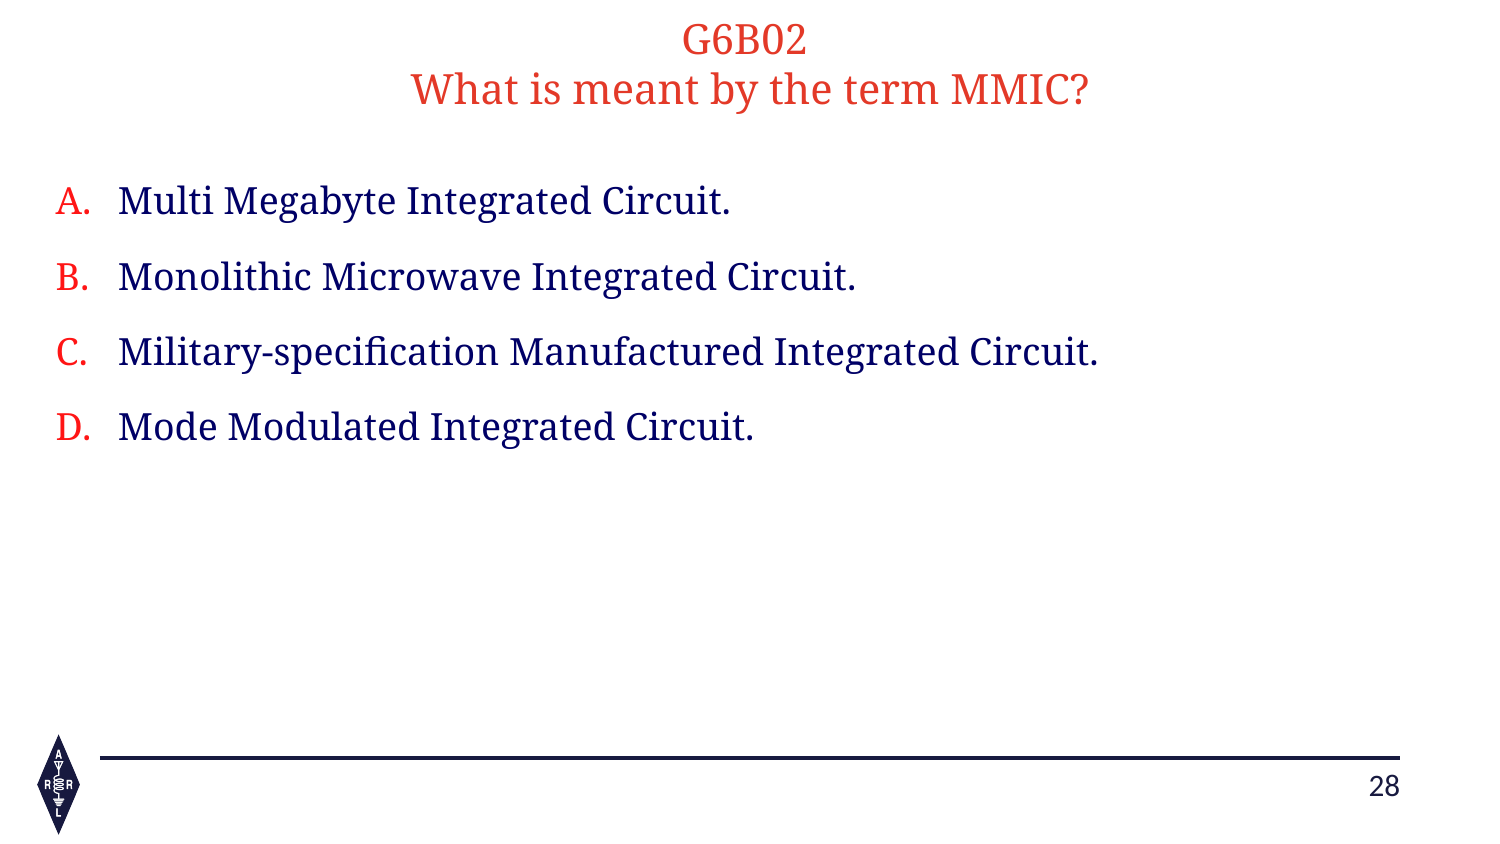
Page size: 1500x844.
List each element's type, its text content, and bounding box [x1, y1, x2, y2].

picture [37, 734, 80, 835]
text_box G6B02 What is meant by the term MMIC? [0, 5, 1500, 189]
text_box Multi Megabyte Integrated Circuit. Monolithic Microwave Integrated Circuit. Military-specification Manufactured Integrated Circuit. Mode Modulated Integrated Circuit. [40, 147, 1446, 722]
slide_number 28 [1302, 761, 1400, 807]
